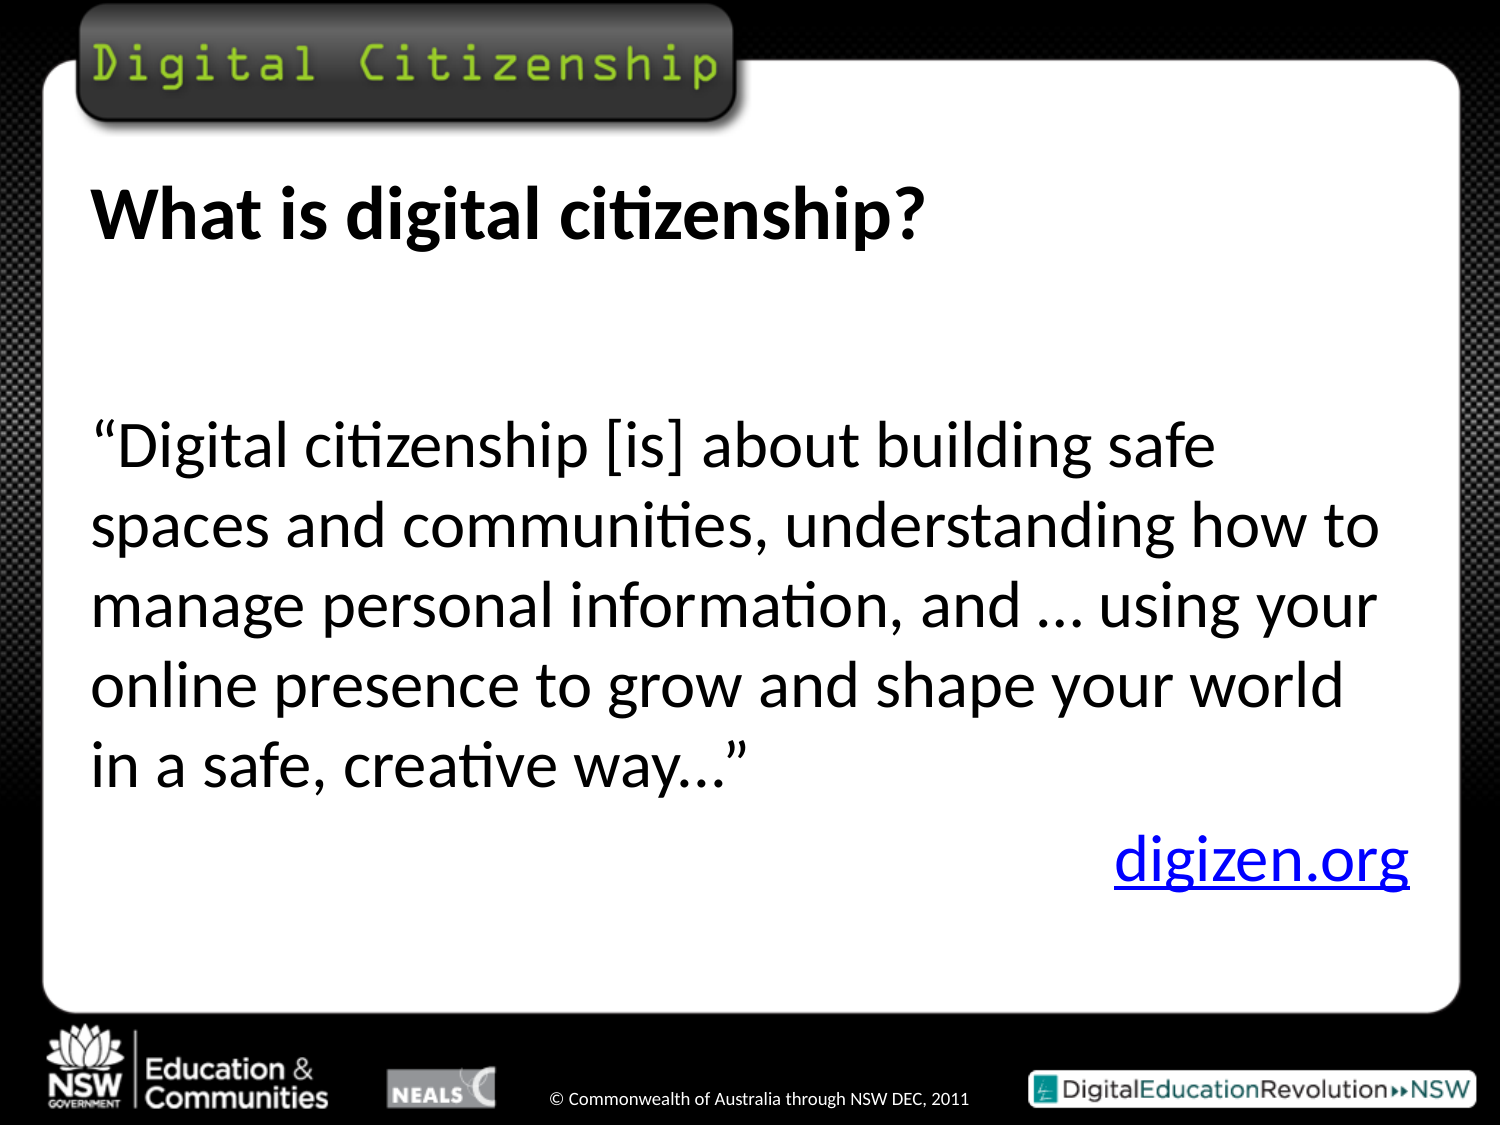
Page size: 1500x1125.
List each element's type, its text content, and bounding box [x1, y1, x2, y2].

title What is digital citizenship? [75, 155, 1425, 262]
list “Digital citizenship [is] about building safe spaces and communities, understanding how to manage personal information, and … using your online presence to grow and shape your world in a safe, creative way...” digizen.org [75, 299, 1425, 971]
picture [0, 0, 1500, 1125]
